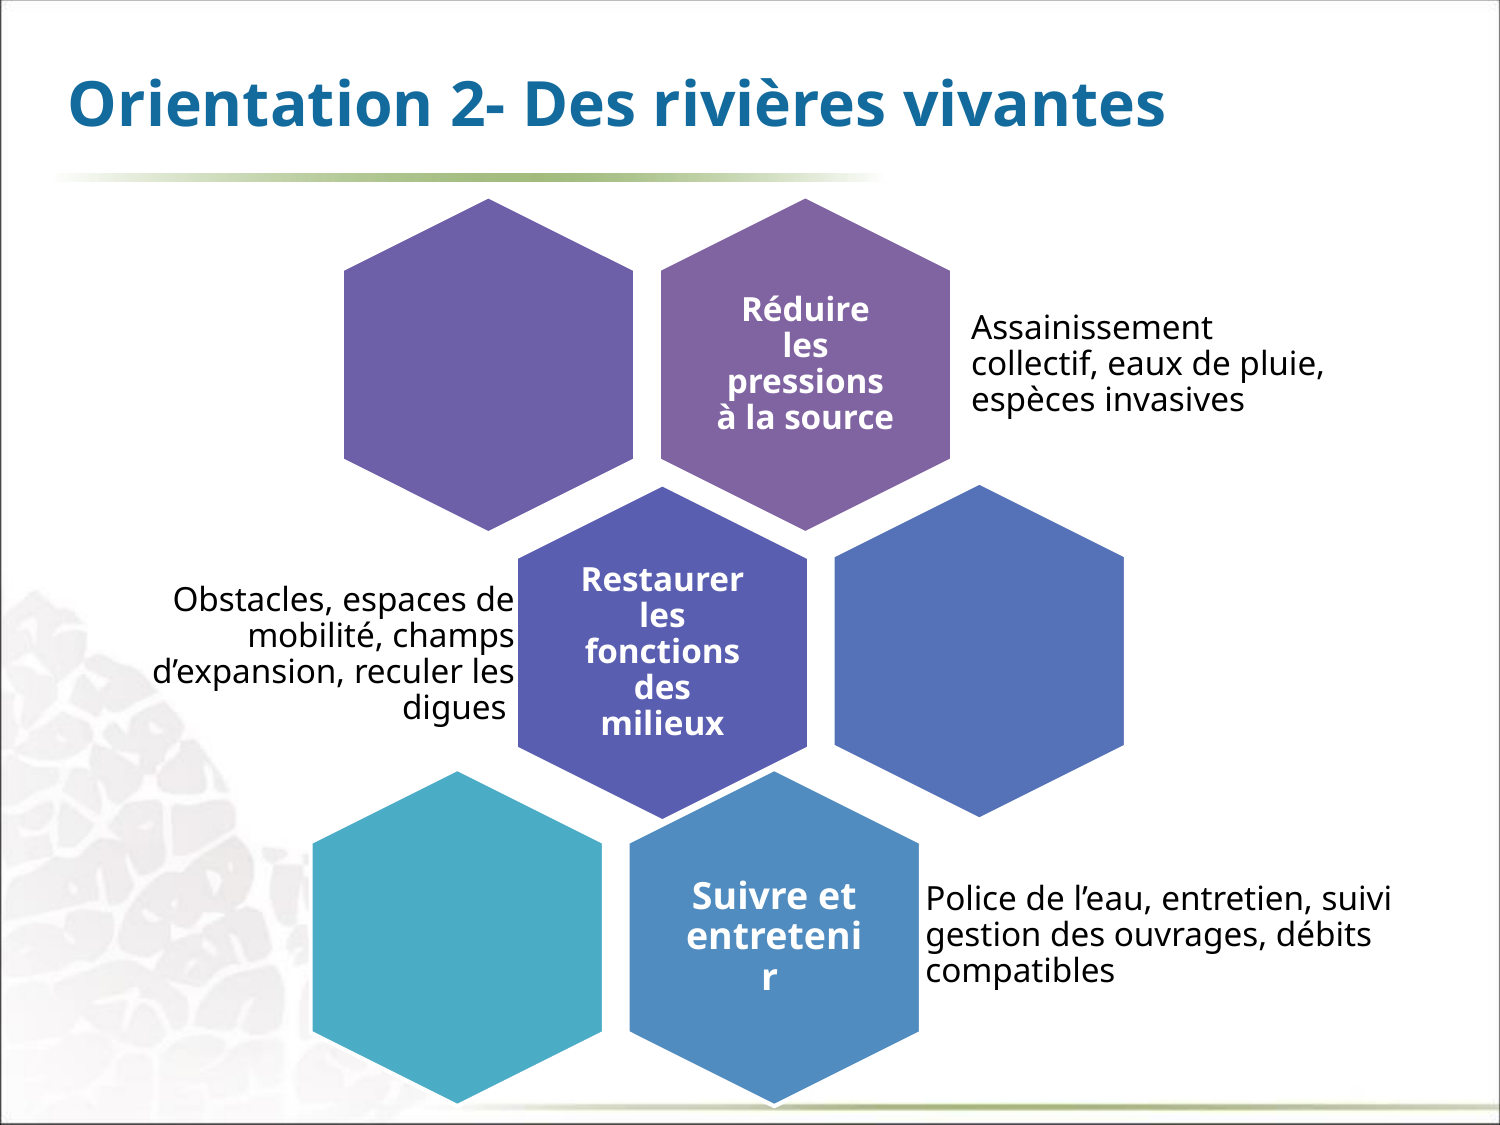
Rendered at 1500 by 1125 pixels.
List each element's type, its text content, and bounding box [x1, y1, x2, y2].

text_box Orientation 2- Des rivières vivantes [53, 56, 1436, 147]
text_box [0, 195, 1463, 1107]
picture [0, 0, 1500, 1125]
